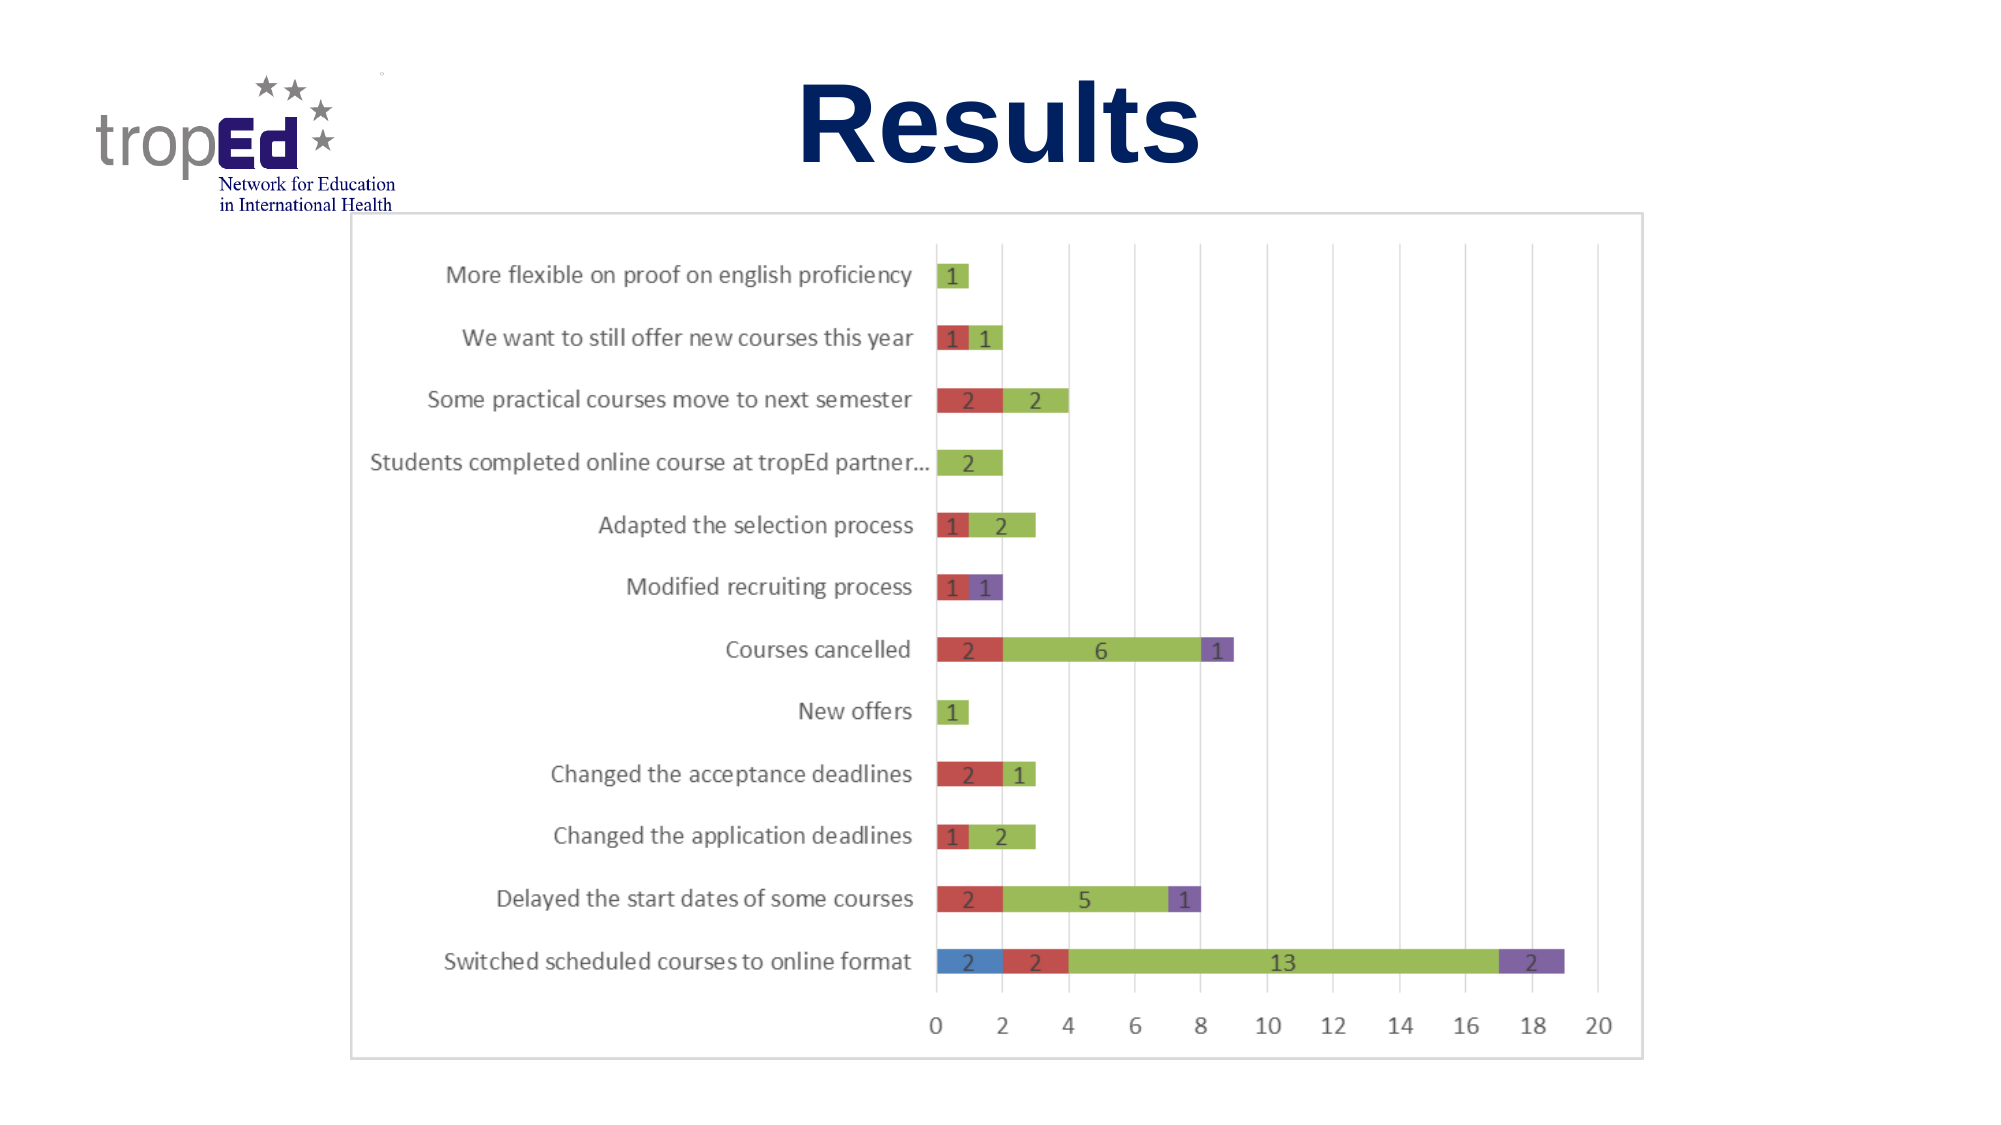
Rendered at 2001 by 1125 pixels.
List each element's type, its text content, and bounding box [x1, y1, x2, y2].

title Results [412, 59, 1863, 193]
picture [73, 59, 1645, 1060]
